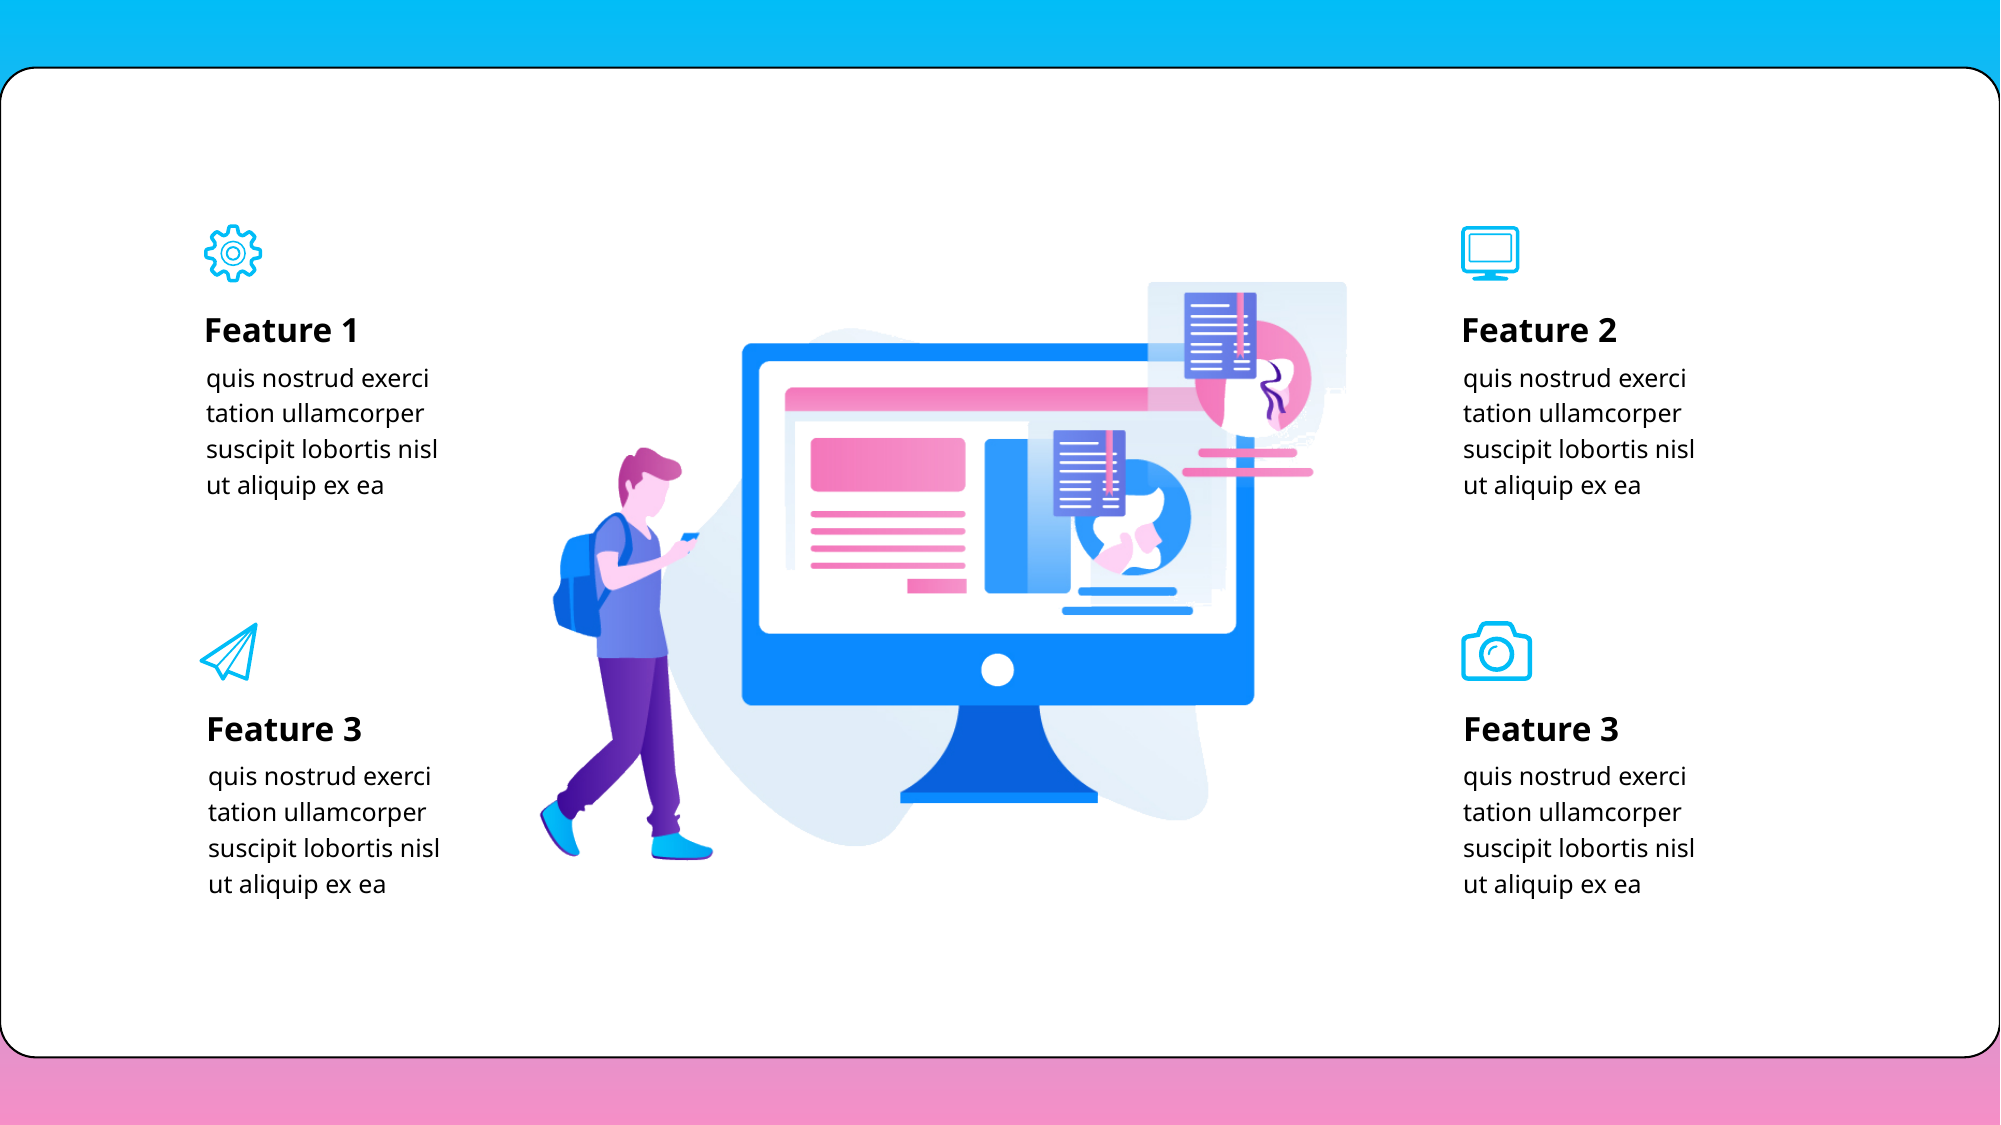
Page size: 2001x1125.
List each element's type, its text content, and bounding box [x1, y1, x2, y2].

text_box Feature 3 [191, 692, 490, 756]
text_box quis nostrud exerci tation ullamcorper suscipit lobortis nisl ut aliquip ex ea [191, 357, 456, 507]
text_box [1461, 226, 1520, 281]
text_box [204, 224, 263, 283]
text_box quis nostrud exerci tation ullamcorper suscipit lobortis nisl ut aliquip ex ea [1448, 756, 1732, 906]
picture [516, 240, 1375, 885]
text_box [0, 66, 2000, 1059]
text_box Feature 1 [189, 294, 488, 357]
text_box quis nostrud exerci tation ullamcorper suscipit lobortis nisl ut aliquip ex ea [1448, 357, 1713, 507]
text_box Feature 2 [1446, 294, 1745, 357]
text_box Feature 3 [1448, 692, 1748, 756]
text_box quis nostrud exerci tation ullamcorper suscipit lobortis nisl ut aliquip ex ea [193, 756, 477, 906]
text_box [199, 622, 258, 681]
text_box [1461, 621, 1533, 681]
